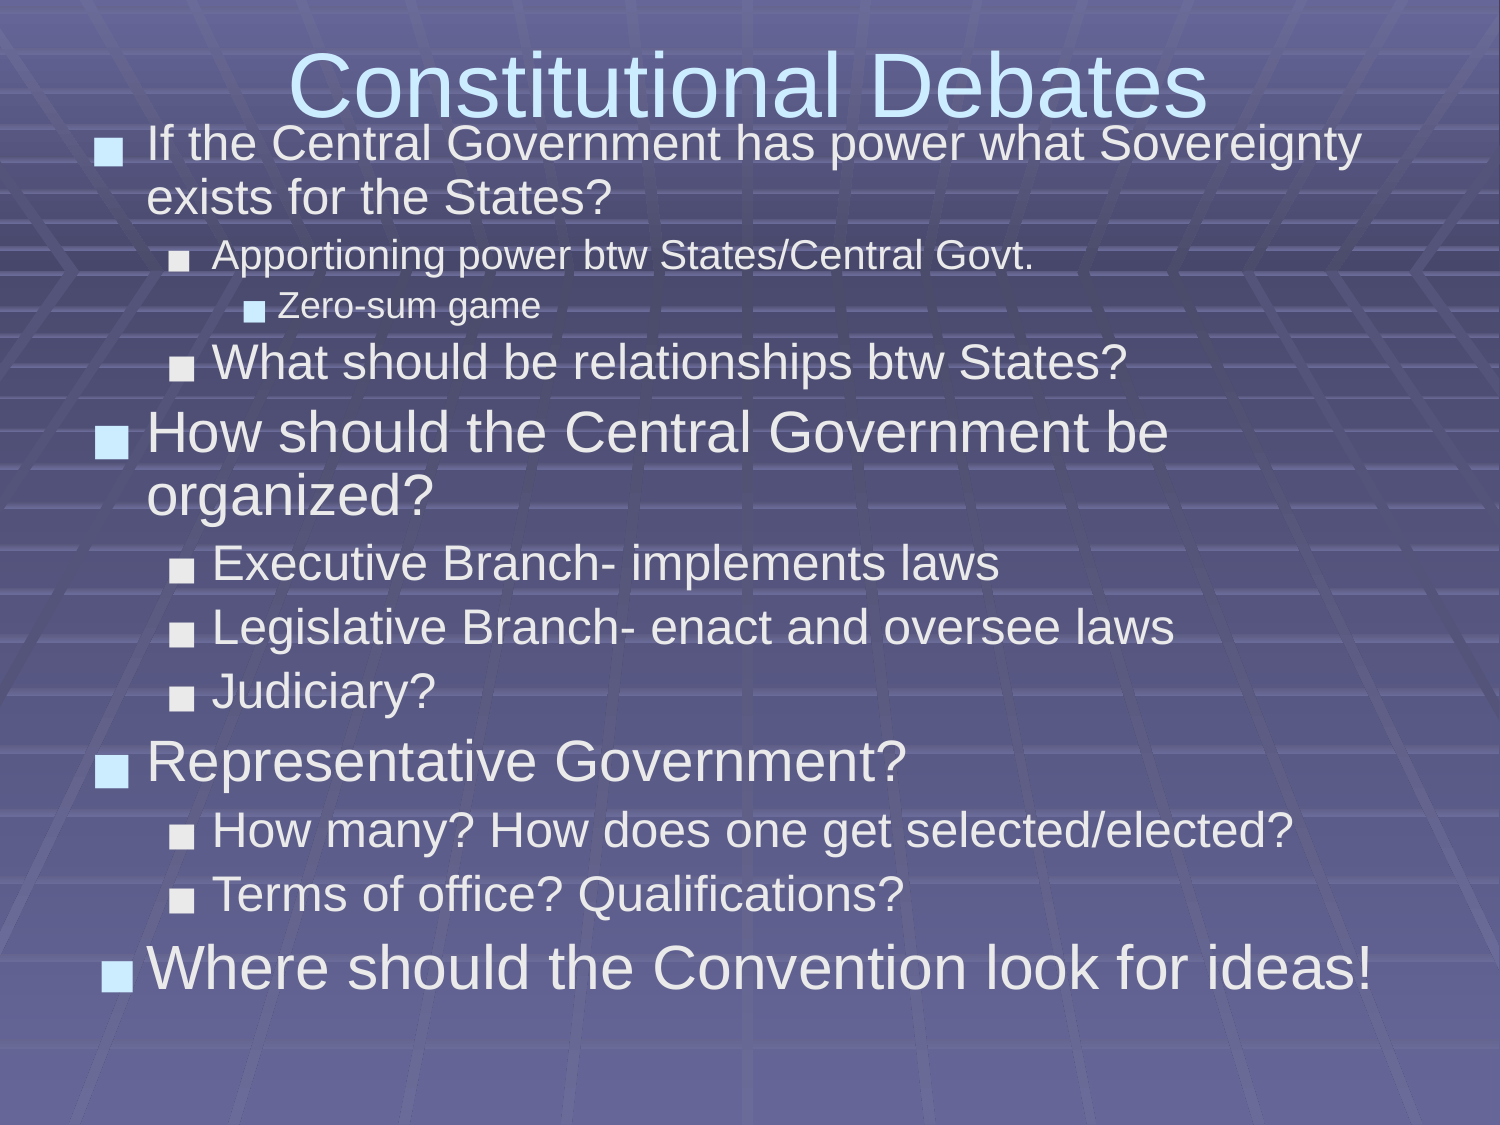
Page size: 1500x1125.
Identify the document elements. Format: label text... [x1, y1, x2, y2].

list If the Central Government has power what Sovereignty exists for the States? Apportioning power btw States/Central Govt. Zero-sum game What should be relationships btw States? How should the Central Government be organized? Executive Branch- implements laws Legislative Branch- enact and oversee laws Judiciary? Representative Government? How many? How does one get selected/elected? Terms of office? Qualifications? Where should the Convention look for ideas! [74, 109, 1462, 1125]
title Constitutional Debates [74, 0, 1425, 109]
